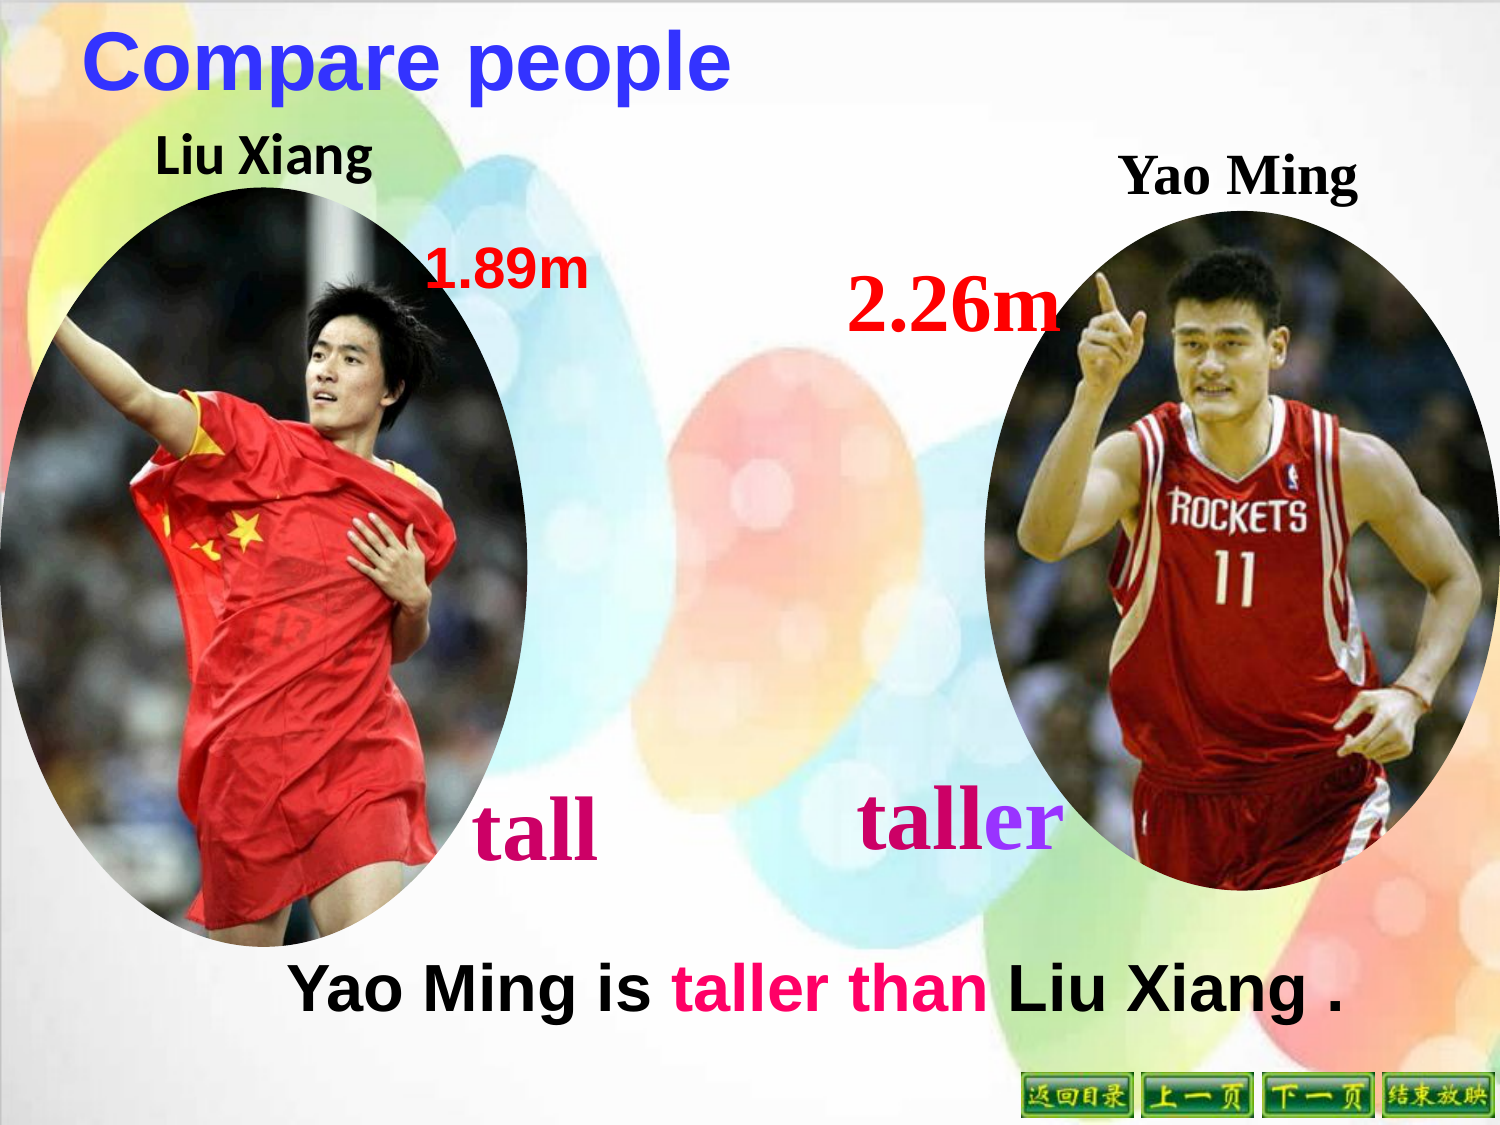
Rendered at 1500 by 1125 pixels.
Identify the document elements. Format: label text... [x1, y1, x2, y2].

text_box 2.26m [831, 140, 1088, 356]
title Liu Xiang [140, 114, 590, 220]
text_box Yao Ming [1103, 128, 1375, 209]
text_box taller [841, 750, 979, 876]
text_box tall [532, 761, 615, 887]
text_box Compare people [0, 0, 815, 114]
text_box 1.89m [532, 222, 680, 308]
picture [0, 0, 1500, 1125]
text_box Yao Ming is taller than Liu Xiang . [271, 937, 1500, 1033]
